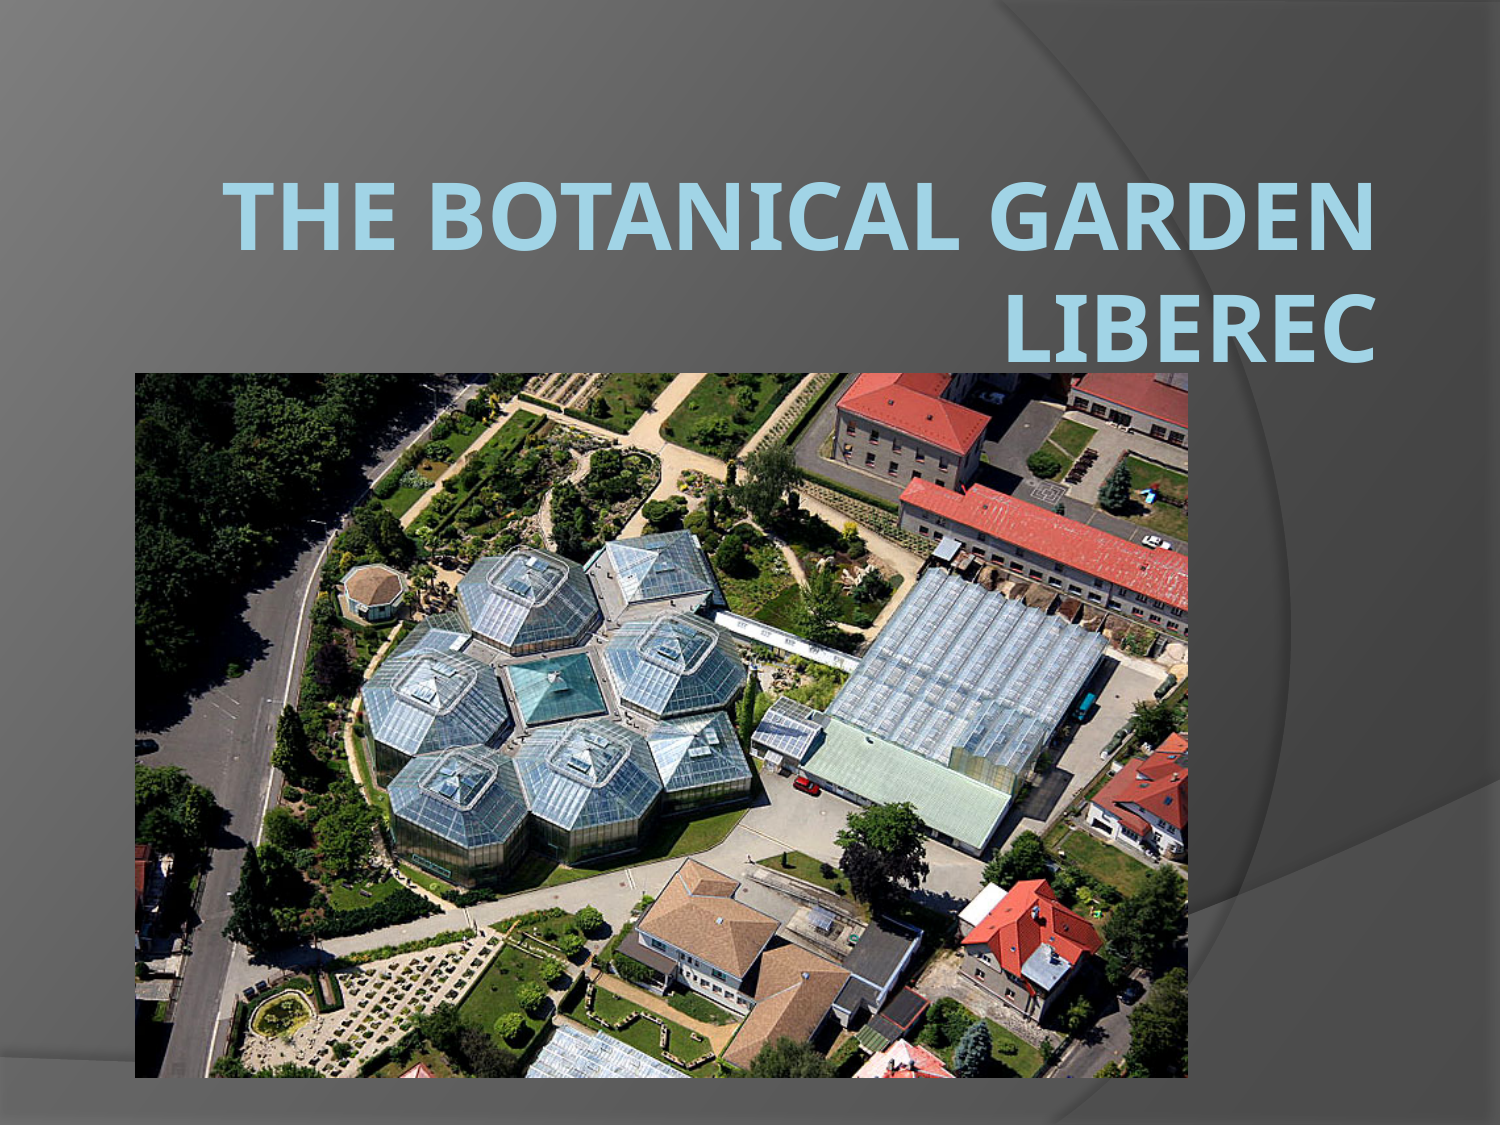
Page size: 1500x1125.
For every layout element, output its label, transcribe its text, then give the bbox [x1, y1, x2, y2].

picture [135, 373, 1188, 1079]
title The Botanical garden Liberec [112, 149, 1388, 391]
